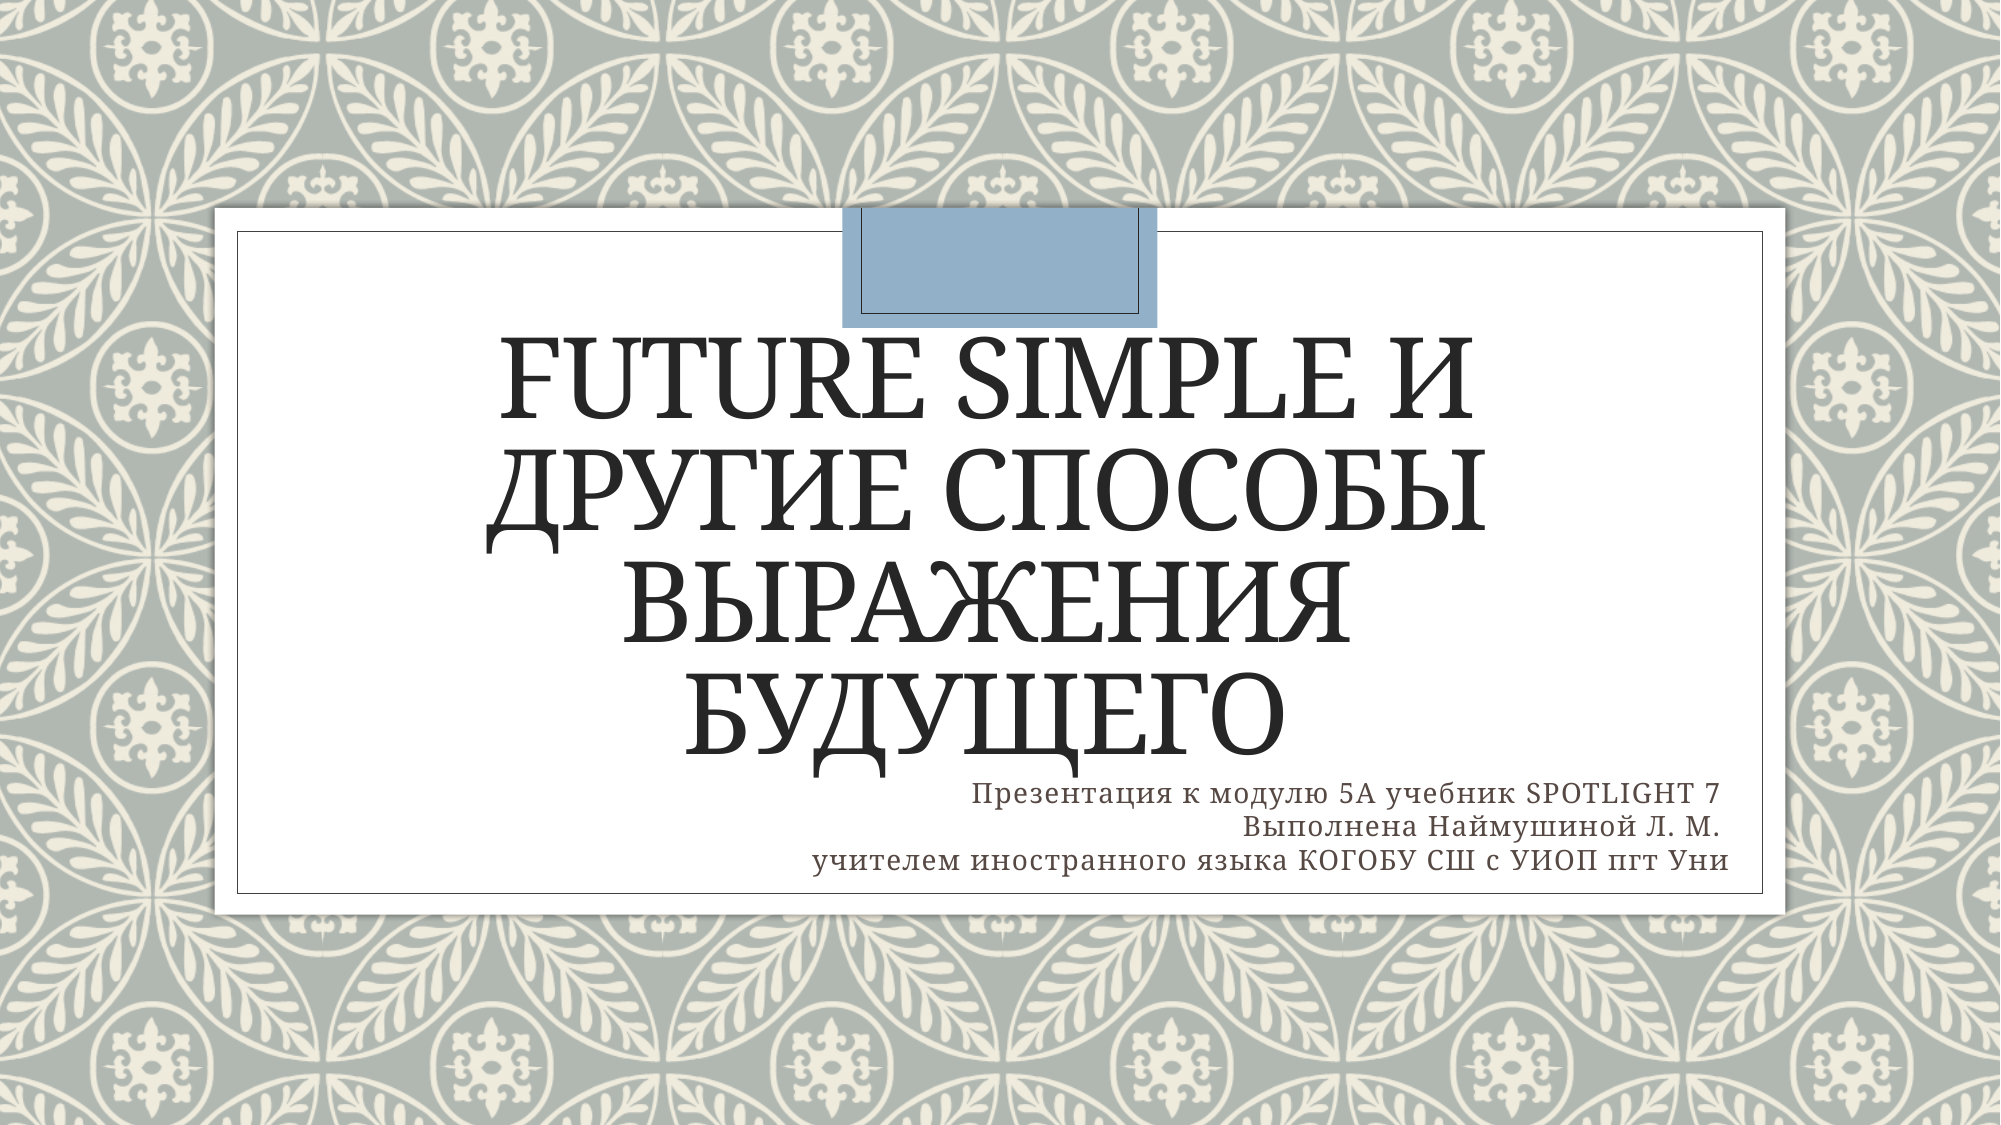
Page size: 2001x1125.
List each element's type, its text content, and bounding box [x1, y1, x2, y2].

title FUTURE SIMPLE и другие способы выражения будущего [369, 327, 1604, 768]
subtitle Презентация к модулю 5А учебник SPOTLIGHT 7 Выполнена Наймушиной Л. М. учителем иностранного языка КОГОБУ СШ с УИОП пгт Уни [256, 768, 1745, 884]
